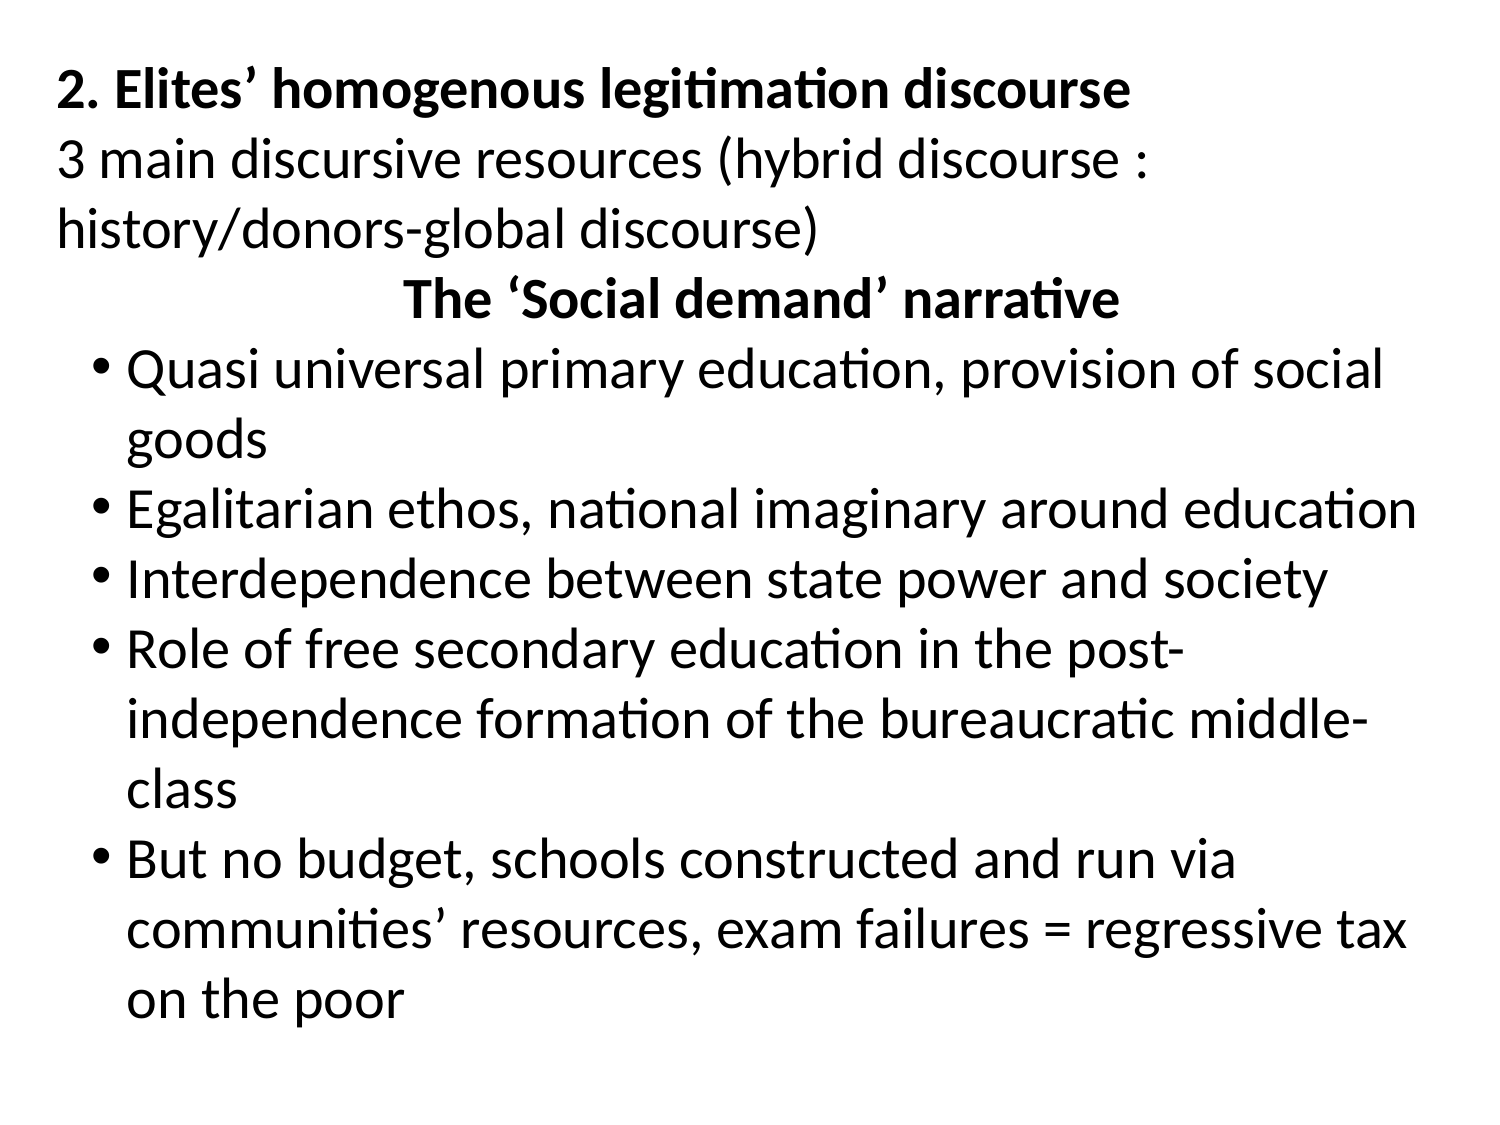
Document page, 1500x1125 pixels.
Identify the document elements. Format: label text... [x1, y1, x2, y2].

text_box 2. Elites’ homogenous legitimation discourse 3 main discursive resources (hybrid discourse : history/donors-global discourse) The ‘Social demand’ narrative Quasi universal primary education, provision of social goods Egalitarian ethos, national imaginary around education Interdependence between state power and society Role of free secondary education in the post-independence formation of the bureaucratic middle-class But no budget, schools constructed and run via communities’ resources, exam failures = regressive tax on the poor [41, 42, 1471, 1106]
